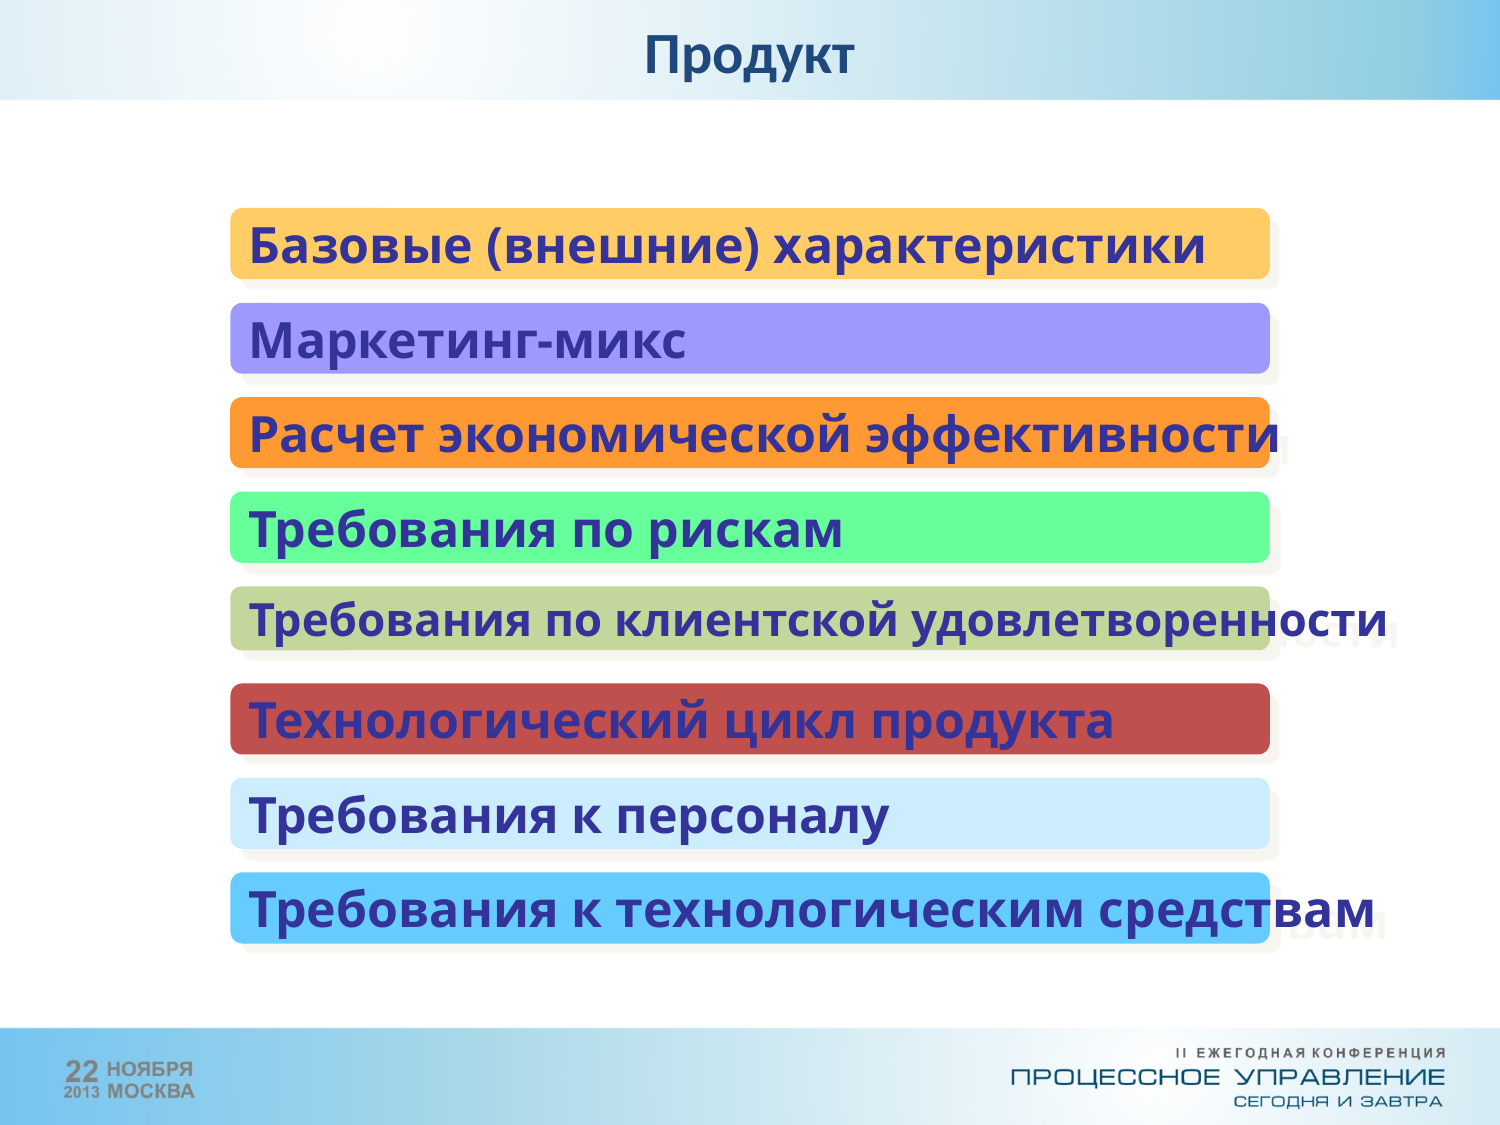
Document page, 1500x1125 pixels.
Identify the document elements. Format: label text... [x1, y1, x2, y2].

text_box Требования к технологическим средствам [230, 872, 1270, 944]
text_box Маркетинг-микс [230, 302, 1270, 374]
text_box Расчет экономической эффективности [230, 397, 1270, 469]
text_box Требования по рискам [230, 491, 1270, 563]
text_box Требования по клиентской удовлетворенности [230, 586, 1270, 651]
picture [0, 0, 1500, 1125]
list Продукт [29, 7, 1471, 107]
text_box Требования к персоналу [230, 777, 1270, 849]
text_box Технологический цикл продукта [230, 683, 1270, 755]
text_box Базовые (внешние) характеристики [230, 207, 1270, 280]
